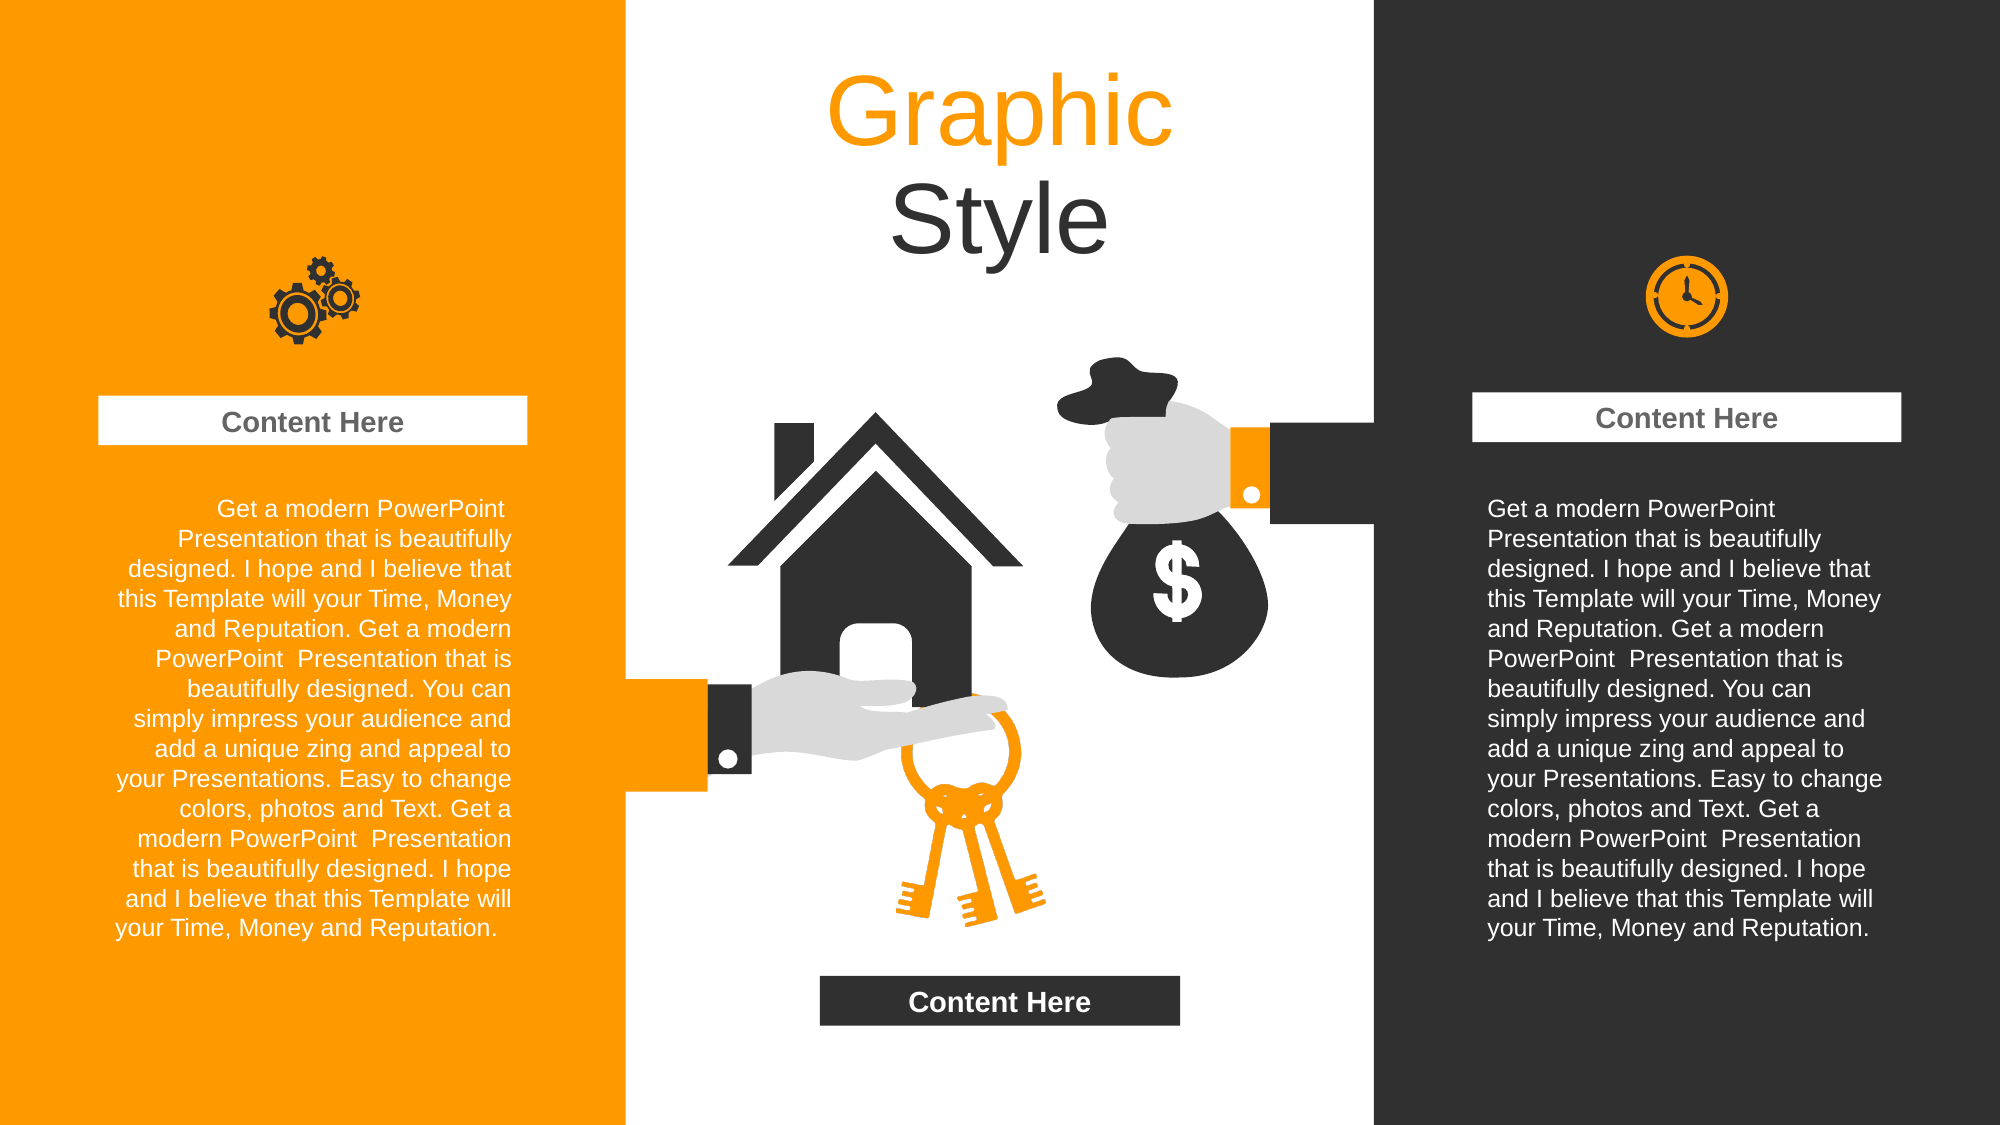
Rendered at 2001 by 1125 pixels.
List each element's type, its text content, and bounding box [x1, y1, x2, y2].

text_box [527, 670, 1008, 792]
text_box Get a modern PowerPoint Presentation that is beautifully designed. I hope and I believe that this Template will your Time, Money and Reputation. Get a modern PowerPoint Presentation that is beautifully designed. You can simply impress your audience and add a unique zing and appeal to your Presentations. Easy to change colors, photos and Text. Get a modern PowerPoint Presentation that is beautifully designed. I hope and I believe that this Template will your Time, Money and Reputation. [98, 485, 528, 1010]
text_box [1644, 254, 1730, 339]
text_box Graphic Style [734, 44, 1266, 291]
picture [896, 692, 1046, 927]
text_box [1373, 0, 2000, 1125]
text_box [0, 0, 627, 1125]
text_box Get a modern PowerPoint Presentation that is beautifully designed. I hope and I believe that this Template will your Time, Money and Reputation. Get a modern PowerPoint Presentation that is beautifully designed. You can simply impress your audience and add a unique zing and appeal to your Presentations. Easy to change colors, photos and Text. Get a modern PowerPoint Presentation that is beautifully designed. I hope and I believe that this Template will your Time, Money and Reputation. [1472, 485, 1902, 950]
text_box Content Here [819, 975, 1181, 1026]
text_box [779, 469, 973, 670]
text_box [1064, 355, 1443, 684]
text_box Content Here [98, 395, 528, 446]
text_box Content Here [1472, 392, 1902, 443]
text_box [725, 409, 1026, 568]
text_box [268, 255, 362, 346]
